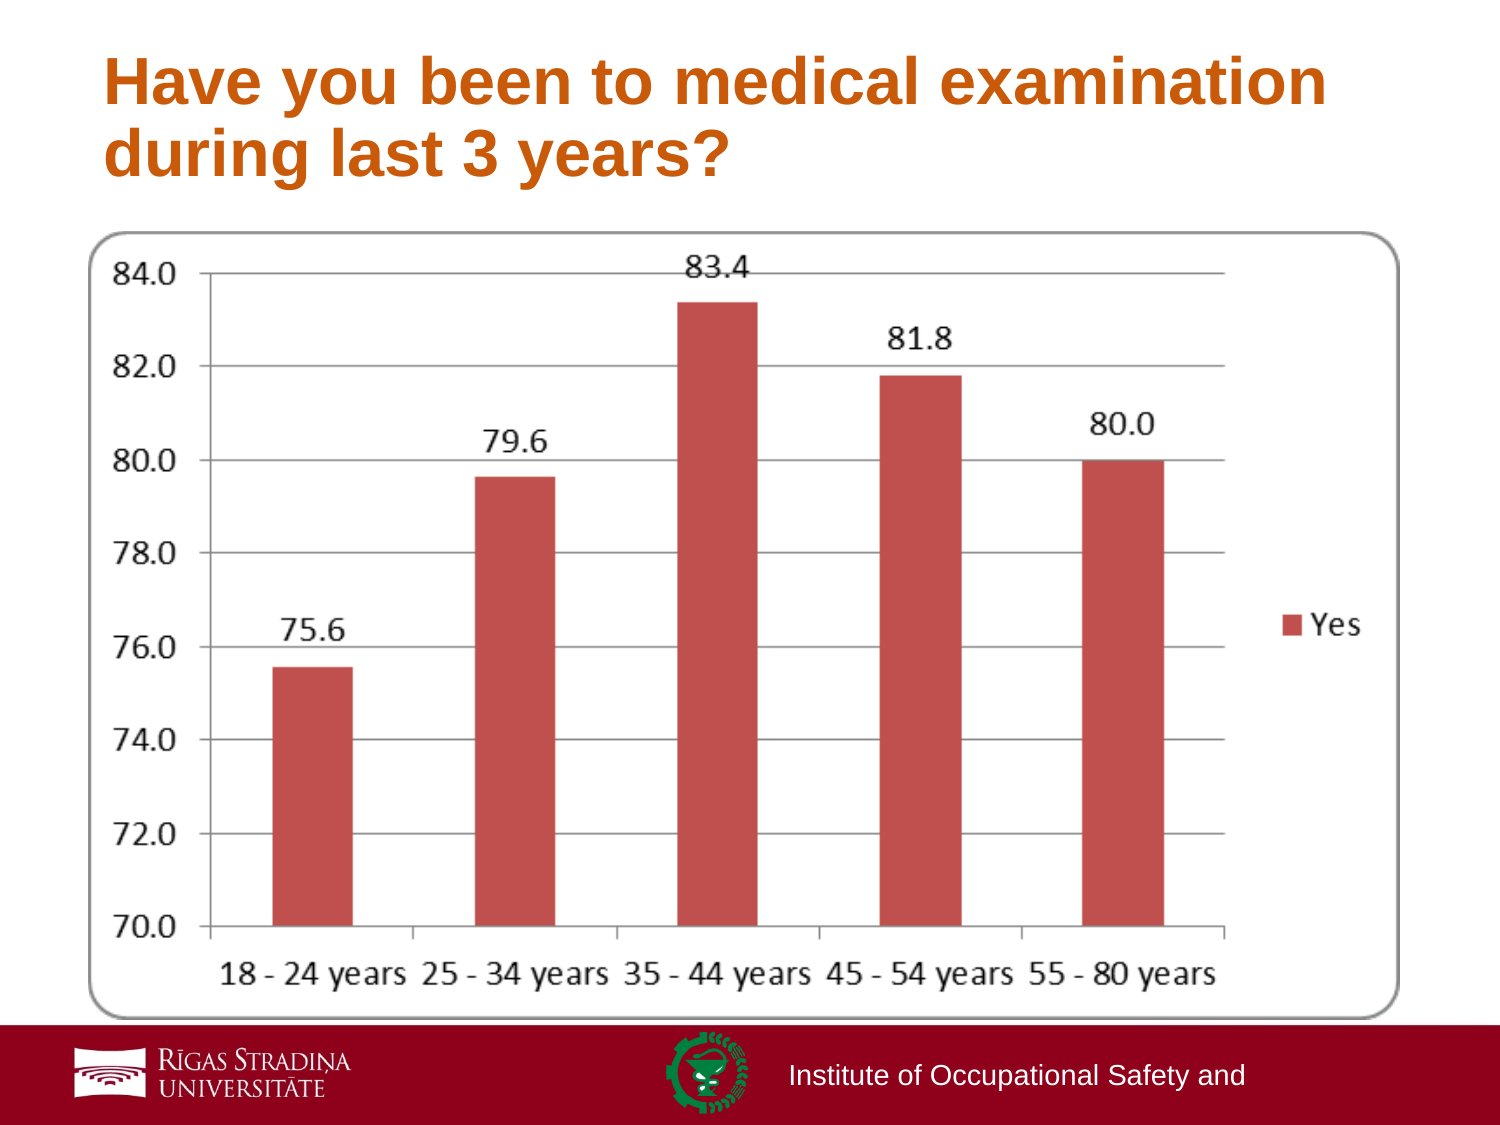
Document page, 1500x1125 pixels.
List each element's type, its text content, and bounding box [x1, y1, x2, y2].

picture [0, 0, 1500, 1125]
title Have you been to medical examination during last 3 years? [88, 30, 1366, 207]
